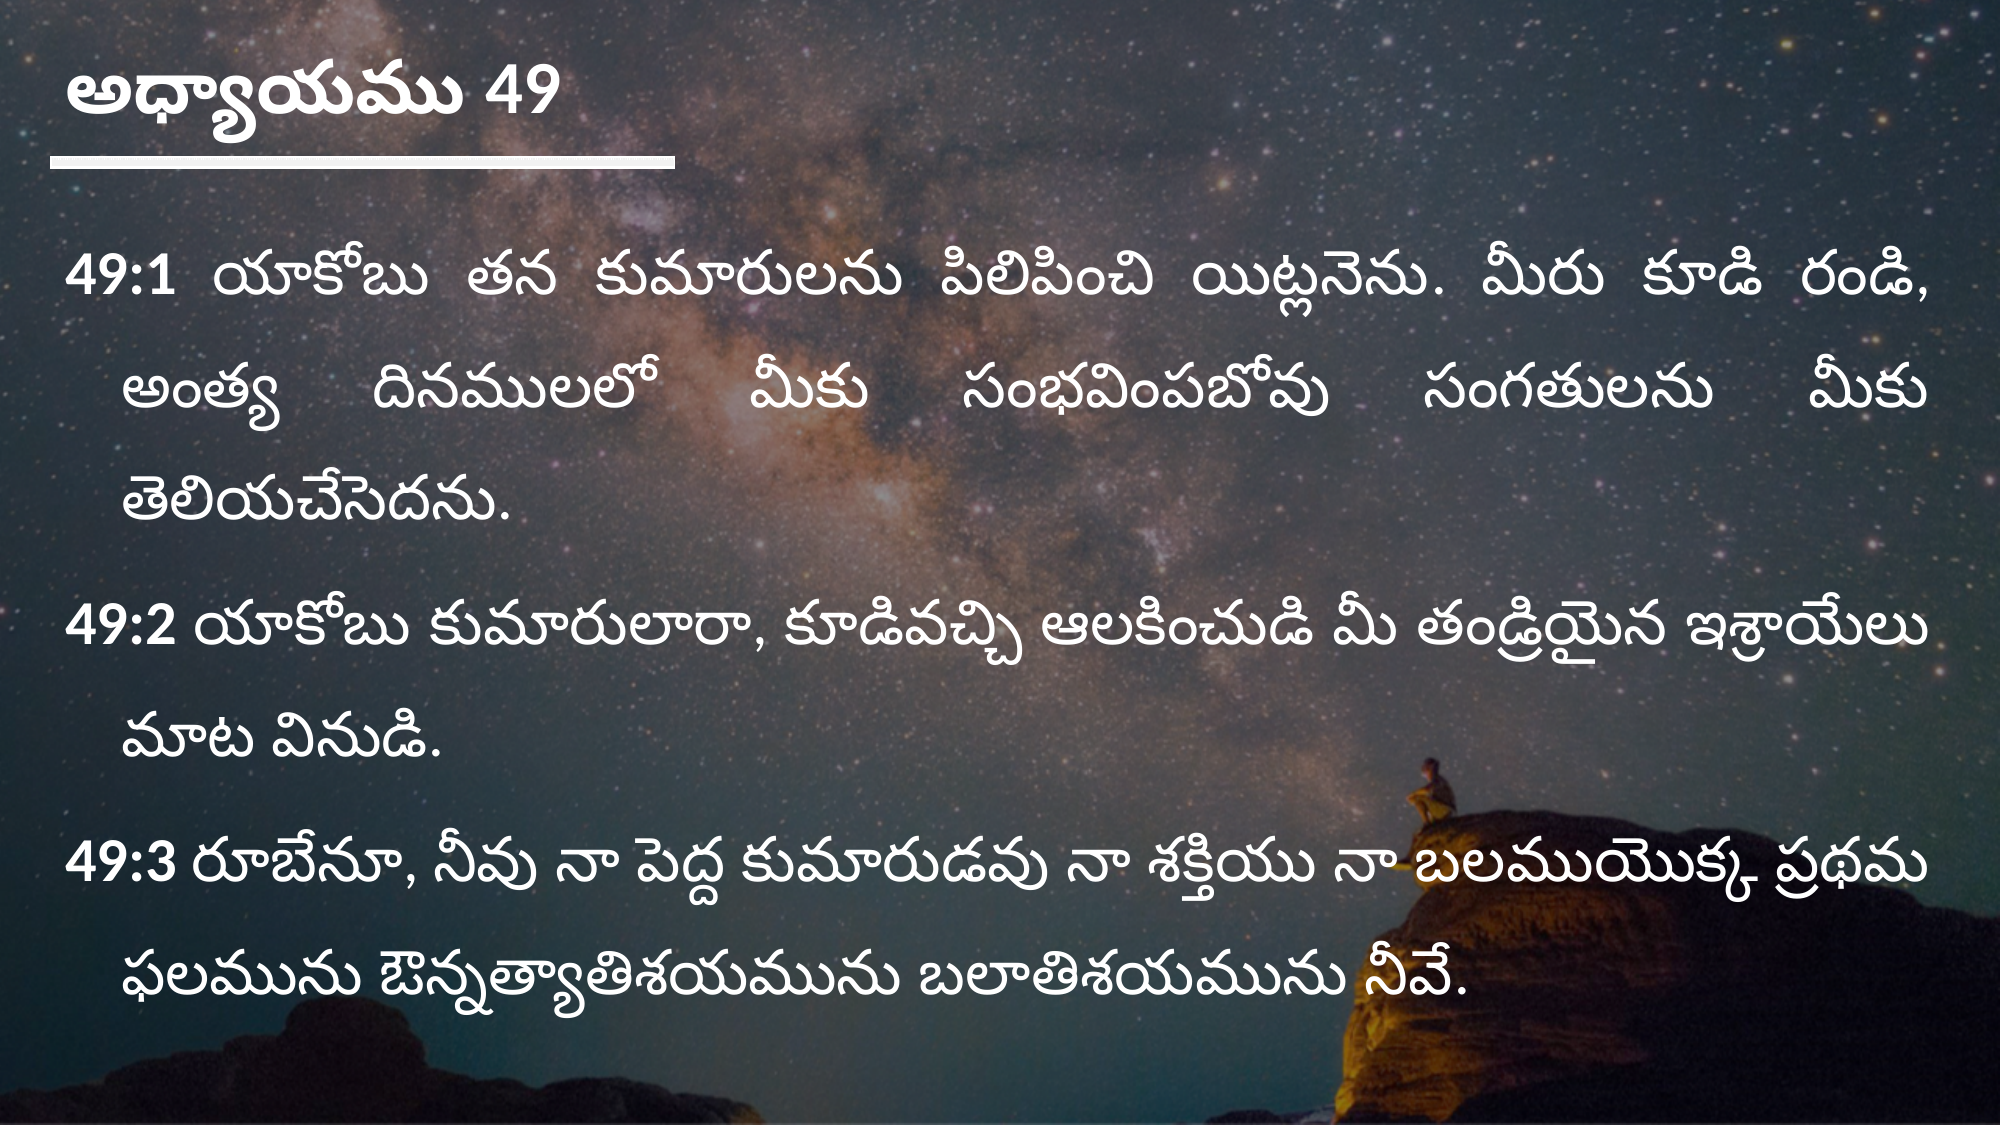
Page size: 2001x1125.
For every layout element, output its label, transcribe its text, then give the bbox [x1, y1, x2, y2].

list 49:1 యాకోబు తన కుమారులను పిలిపించి యిట్లనెను. మీరు కూడి రండి, అంత్య దినములలో మీకు సంభవింపబోవు సంగతులను మీకు తెలియచేసెదను. 49:2 యాకోబు కుమారులారా, కూడివచ్చి ఆలకించుడి మీ తండ్రియైన ఇశ్రాయేలు మాట వినుడి. 49:3 రూబేనూ, నీవు నా పెద్ద కుమారుడవు నా శక్తియు నా బలముయొక్క ప్రథమ ఫలమును ఔన్నత్యాతిశయమును బలాతిశయమును నీవే. [50, 187, 1946, 1063]
picture [0, 0, 2000, 1125]
title అధ్యాయము 49 [50, 0, 1925, 167]
